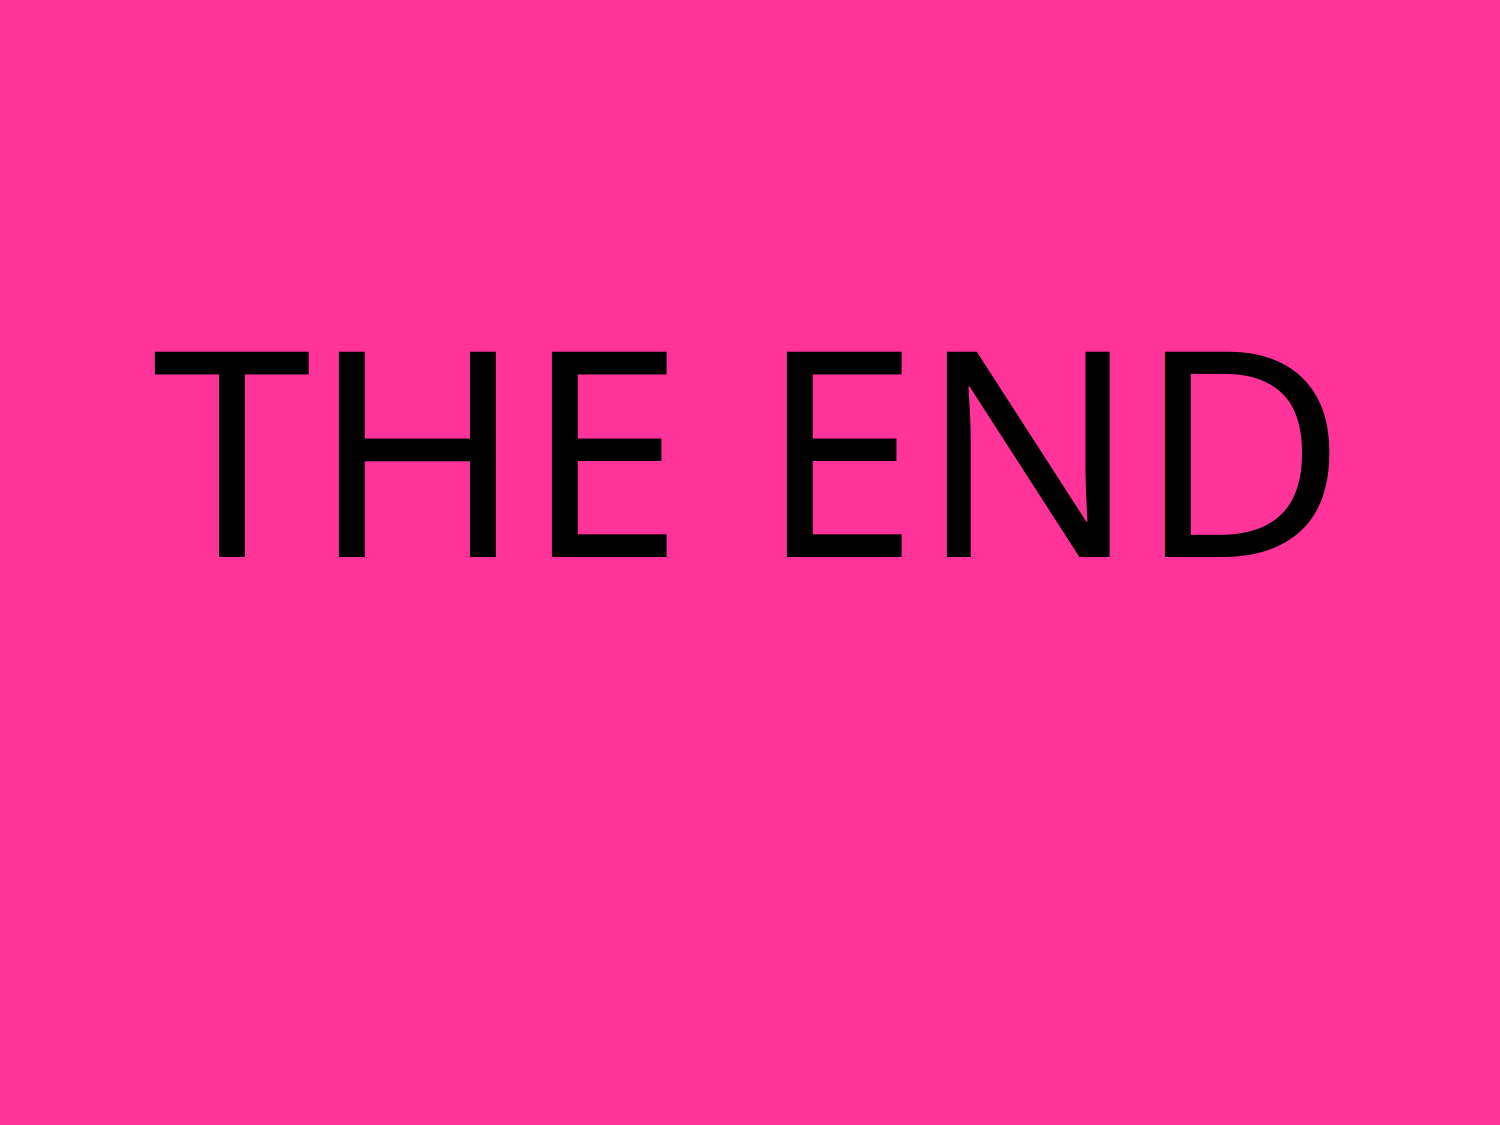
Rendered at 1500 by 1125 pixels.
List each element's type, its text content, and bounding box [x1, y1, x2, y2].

list THE END [75, 262, 1425, 1005]
